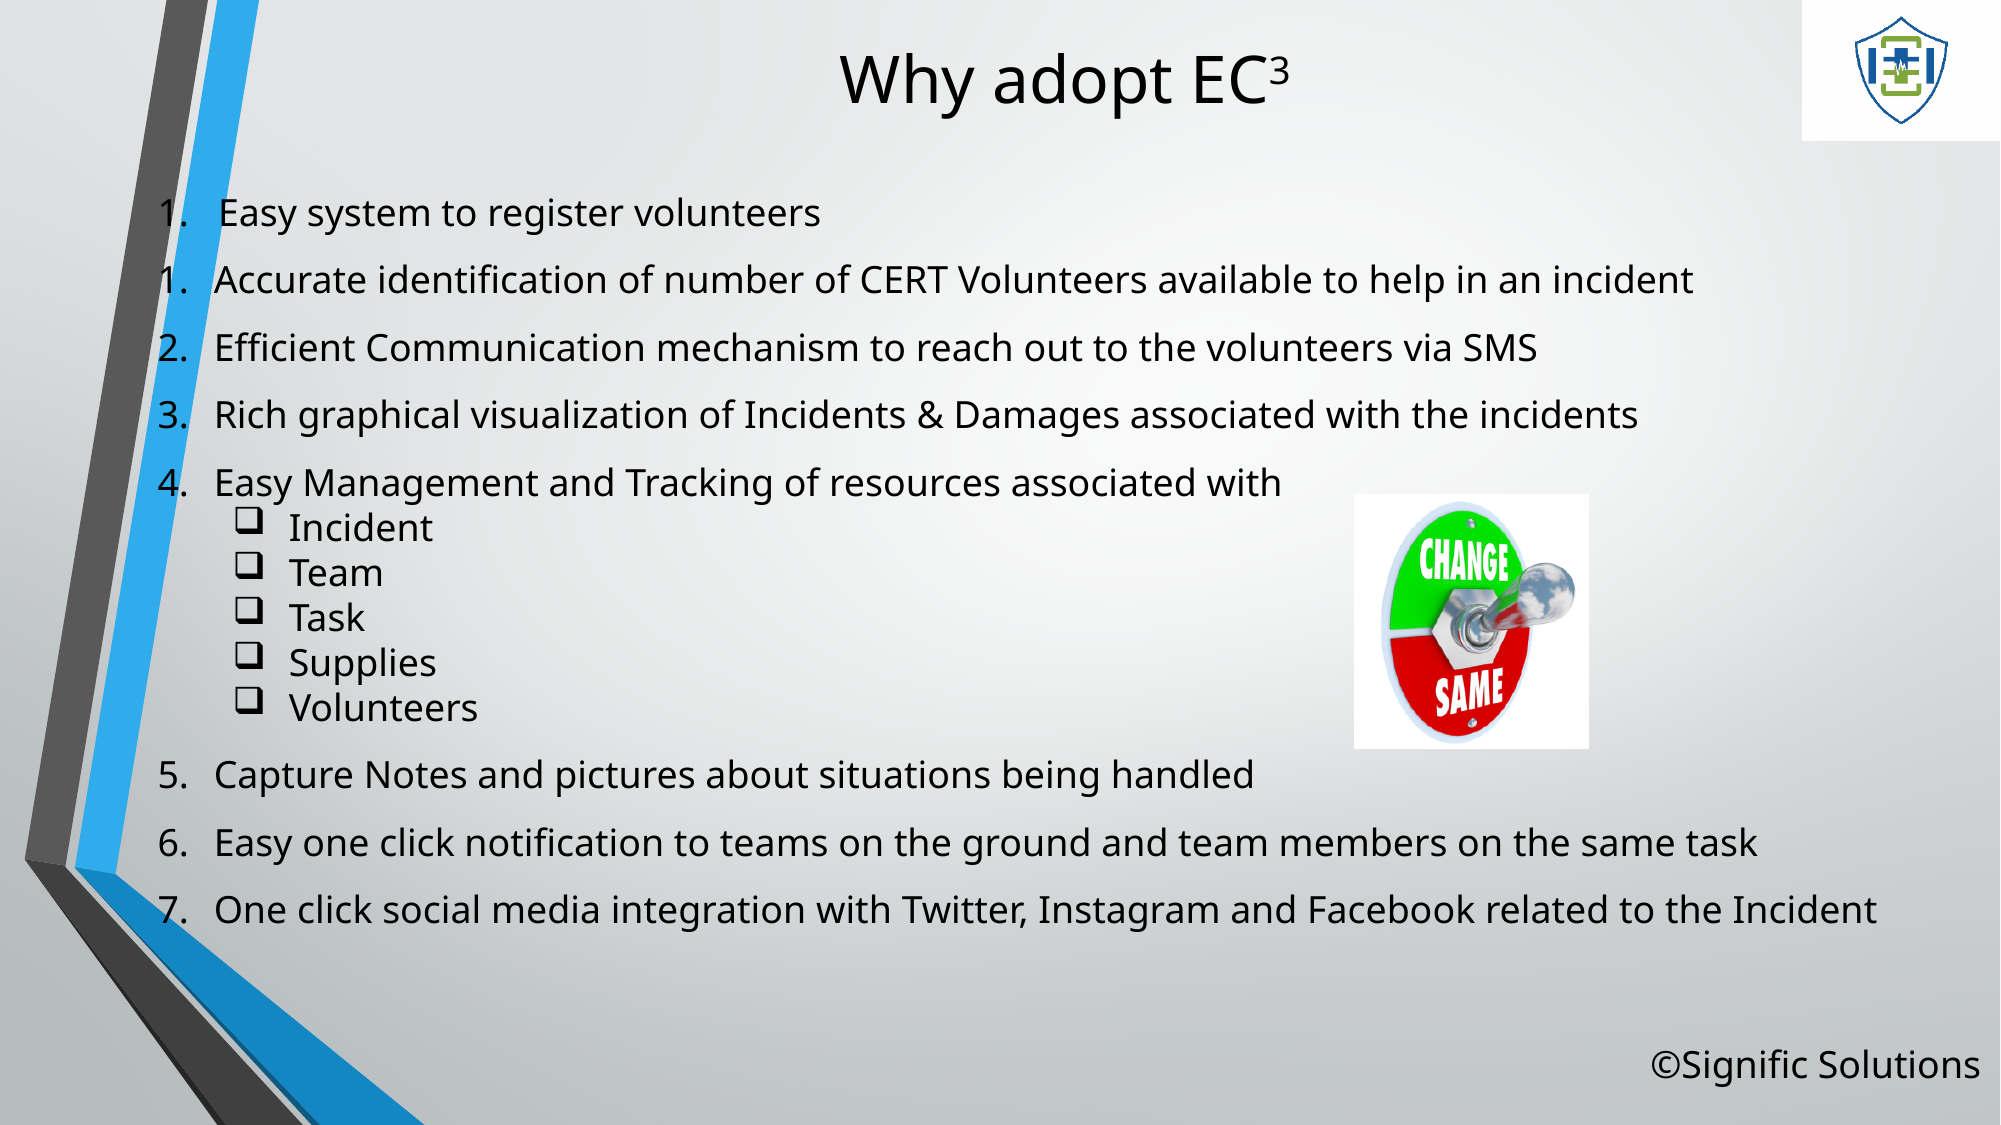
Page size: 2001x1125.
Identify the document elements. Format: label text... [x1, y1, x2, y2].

title Why adopt EC3 [243, 30, 1801, 125]
picture [1801, 0, 2000, 141]
picture [1354, 494, 1589, 749]
text_box ©Signific Solutions [1635, 1033, 1997, 1094]
text_box 1. Easy system to register volunteers Accurate identification of number of CERT Volunteers available to help in an incident Efficient Communication mechanism to reach out to the volunteers via SMS Rich graphical visualization of Incidents & Damages associated with the incidents Easy Management and Tracking of resources associated with Incident Team Task Supplies Volunteers Capture Notes and pictures about situations being handled Easy one click notification to teams on the ground and team members on the same task One click social media integration with Twitter, Instagram and Facebook related to the Incident [142, 158, 1894, 984]
